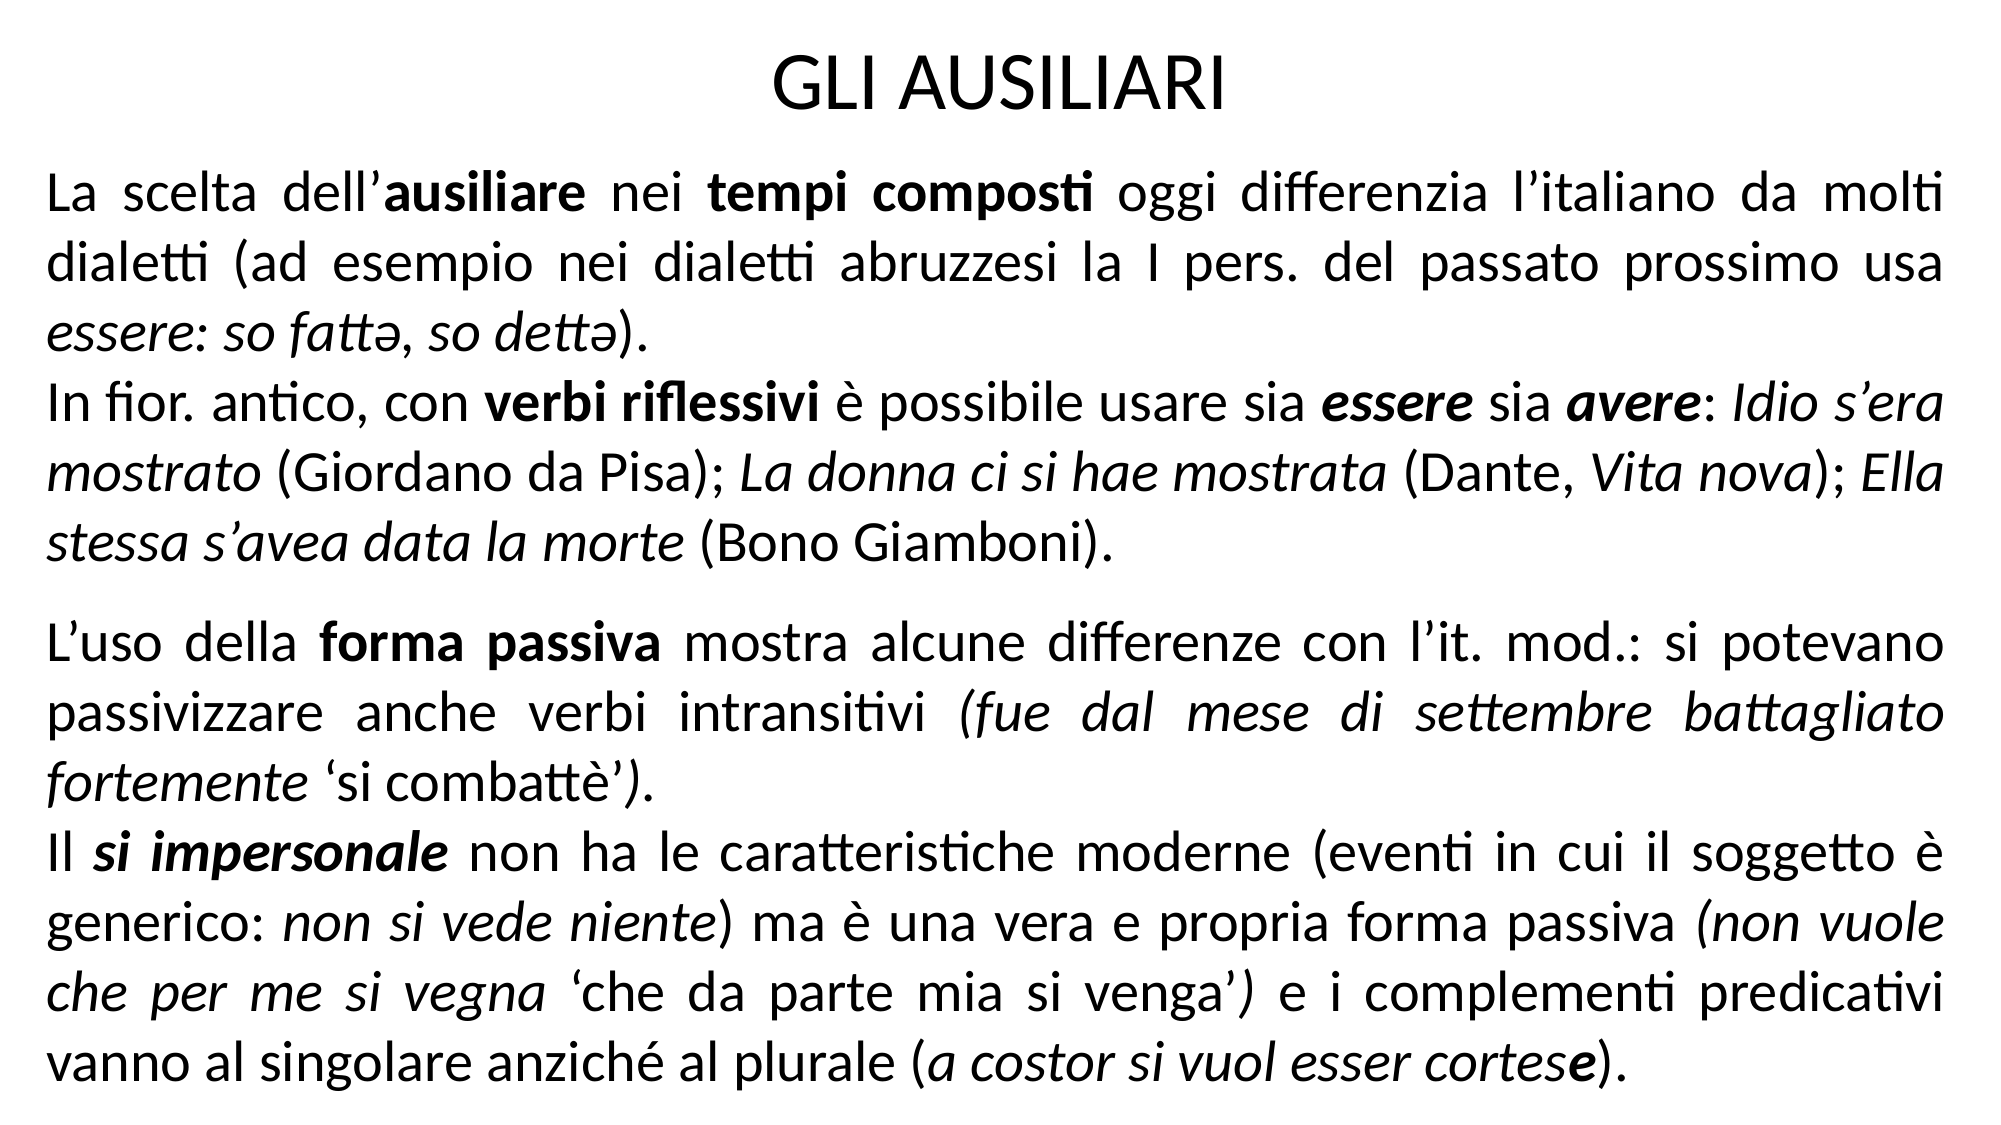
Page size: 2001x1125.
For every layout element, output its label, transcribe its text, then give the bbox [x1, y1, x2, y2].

text_box GLI AUSILIARI [53, 18, 1947, 134]
text_box L’uso della forma passiva mostra alcune differenze con l’it. mod.: si potevano passivizzare anche verbi intransitivi (fue dal mese di settembre battagliato fortemente ‘si combattè’). Il si impersonale non ha le caratteristiche moderne (eventi in cui il soggetto è generico: non si vede niente) ma è una vera e propria forma passiva (non vuole che per me si vegna ‘che da parte mia si venga’) e i complementi predicativi vanno al singolare anziché al plurale (a costor si vuol esser cortese). [31, 596, 1961, 1101]
text_box La scelta dell’ausiliare nei tempi composti oggi differenzia l’italiano da molti dialetti (ad esempio nei dialetti abruzzesi la I pers. del passato prossimo usa essere: so fattə, so dettə). In fior. antico, con verbi riflessivi è possibile usare sia essere sia avere: Idio s’era mostrato (Giordano da Pisa); La donna ci si hae mostrata (Dante, Vita nova); Ella stessa s’avea data la morte (Bono Giamboni). [31, 145, 1961, 581]
